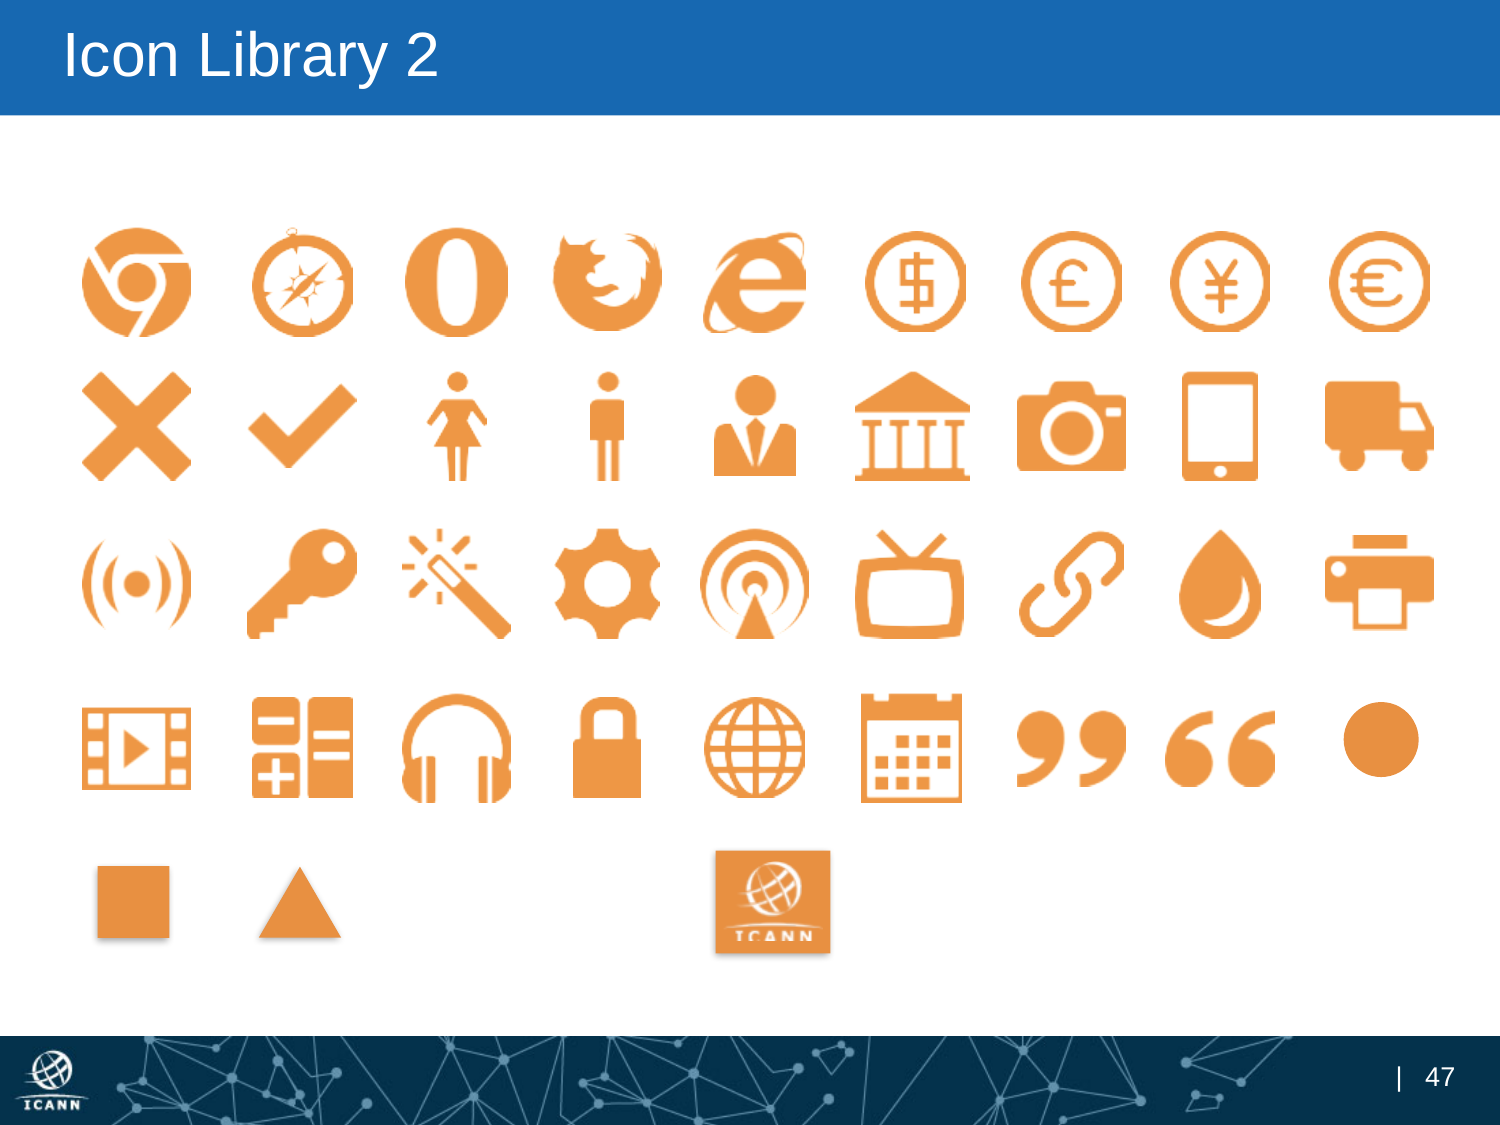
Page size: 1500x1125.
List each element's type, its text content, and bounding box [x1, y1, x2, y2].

picture [1021, 231, 1122, 332]
picture [1179, 527, 1261, 639]
picture [81, 705, 191, 790]
picture [81, 370, 191, 482]
picture [1017, 708, 1127, 787]
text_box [715, 850, 831, 954]
picture [703, 230, 807, 333]
picture [1182, 370, 1258, 482]
picture [854, 370, 970, 482]
picture [1324, 534, 1434, 632]
picture [1165, 708, 1275, 787]
picture [251, 697, 353, 798]
picture [854, 527, 964, 639]
picture [81, 535, 191, 631]
picture [589, 370, 624, 482]
picture [247, 527, 357, 639]
picture [425, 370, 487, 482]
picture [1017, 380, 1127, 471]
picture [713, 375, 796, 476]
picture [401, 692, 511, 804]
picture [704, 697, 806, 798]
text_box [97, 865, 170, 939]
picture [865, 231, 966, 332]
picture [247, 383, 357, 468]
picture [1019, 529, 1125, 637]
picture [573, 697, 641, 798]
picture [401, 527, 511, 639]
picture [861, 692, 962, 804]
picture [1324, 380, 1434, 471]
picture [405, 225, 508, 337]
picture [552, 232, 662, 331]
text_box [258, 865, 342, 939]
text_box [1341, 699, 1421, 780]
picture [1169, 231, 1271, 332]
picture [81, 225, 191, 337]
picture [1329, 231, 1430, 332]
picture [0, 1036, 1500, 1125]
picture [700, 527, 810, 639]
title Icon Library 2 [0, 0, 1500, 116]
picture [251, 225, 353, 337]
picture [554, 527, 660, 639]
